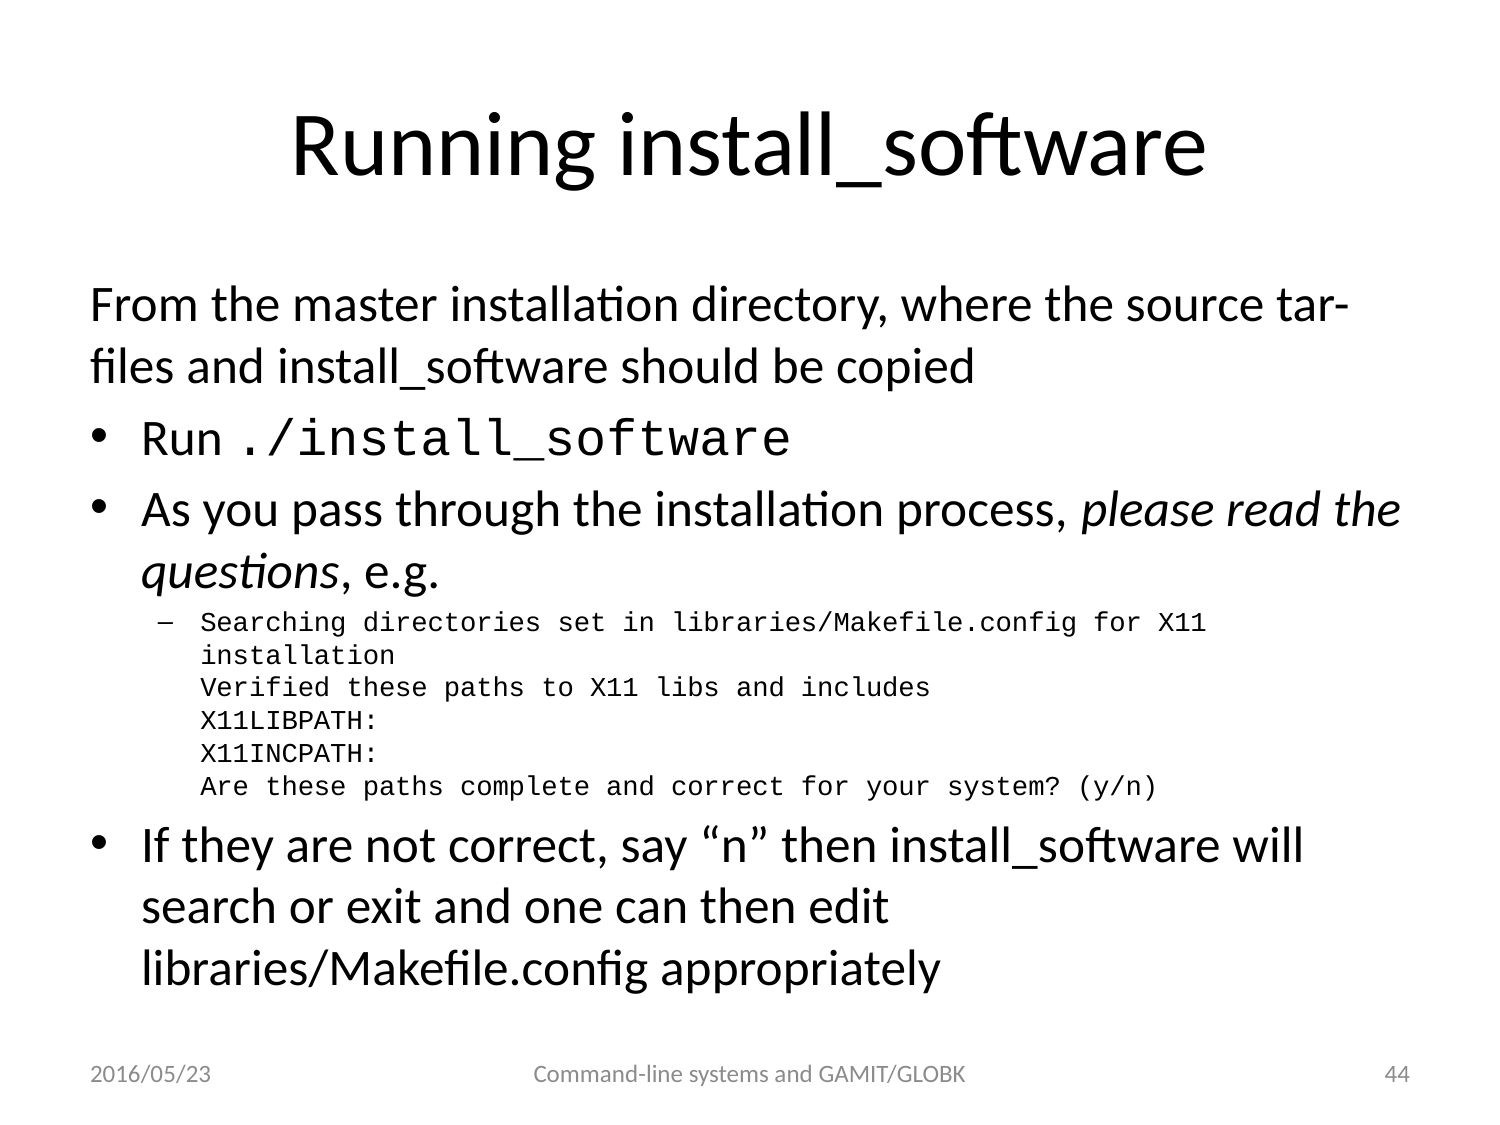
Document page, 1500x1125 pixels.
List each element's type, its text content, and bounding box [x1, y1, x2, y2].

footer Command-line systems and GAMIT/GLOBK [512, 1042, 988, 1103]
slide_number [75, 1042, 425, 1103]
slide_number 44 [1074, 1042, 1425, 1103]
list From the master installation directory, where the source tar-files and install_software should be copied Run ./install_software As you pass through the installation process, please read the questions, e.g. Searching directories set in libraries/Makefile.config for X11 installation Verified these paths to X11 libs and includes X11LIBPATH: X11INCPATH: Are these paths complete and correct for your system? (y/n) If they are not correct, say “n” then install_software will search or exit and one can then edit libraries/Makefile.config appropriately [75, 262, 1425, 1005]
title Running install_software [75, 45, 1425, 233]
